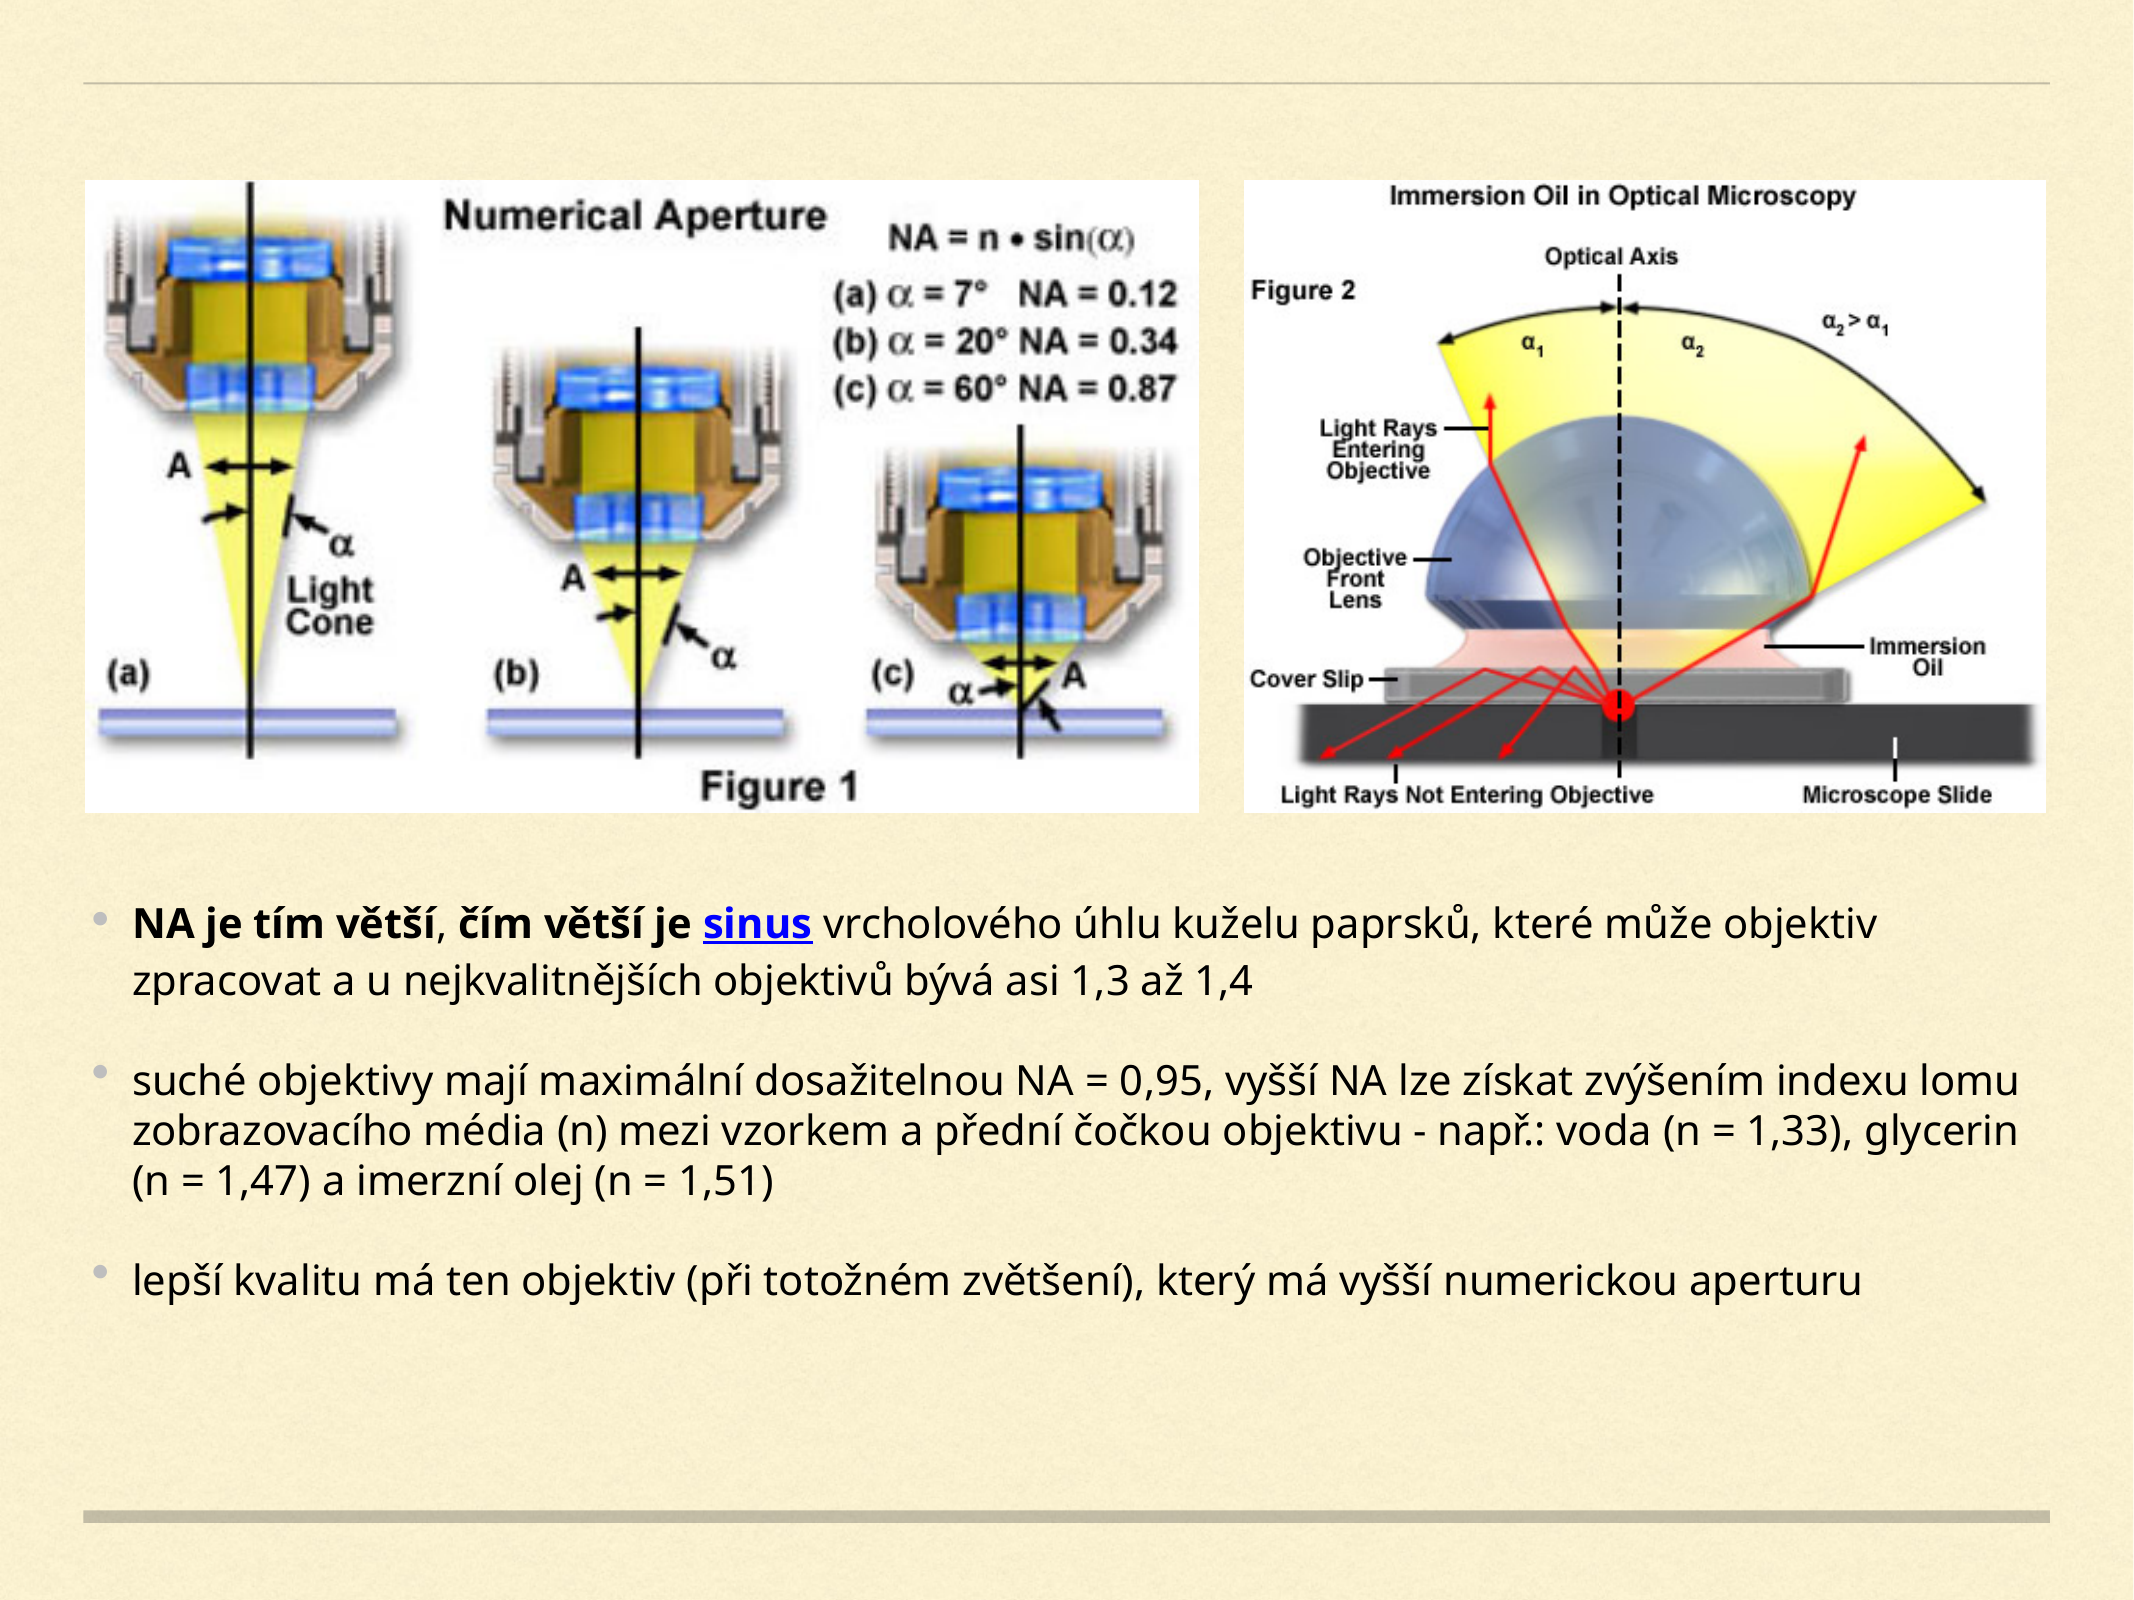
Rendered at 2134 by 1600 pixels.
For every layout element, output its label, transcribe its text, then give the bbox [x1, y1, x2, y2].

list NA je tím větší, čím větší je sinus vrcholového úhlu kuželu paprsků, které může objektiv zpracovat a u nejkvalitnějších objektivů bývá asi 1,3 až 1,4 suché objektivy mají maximální dosažitelnou NA = 0,95, vyšší NA lze získat zvýšením indexu lomu zobrazovacího média (n) mezi vzorkem a přední čočkou objektivu - např.: voda (n = 1,33), glycerin (n = 1,47) a imerzní olej (n = 1,51) lepší kvalitu má ten objektiv (při totožném zvětšení), který má vyšší numerickou aperturu [82, 159, 2051, 1438]
picture [0, 0, 2134, 1600]
